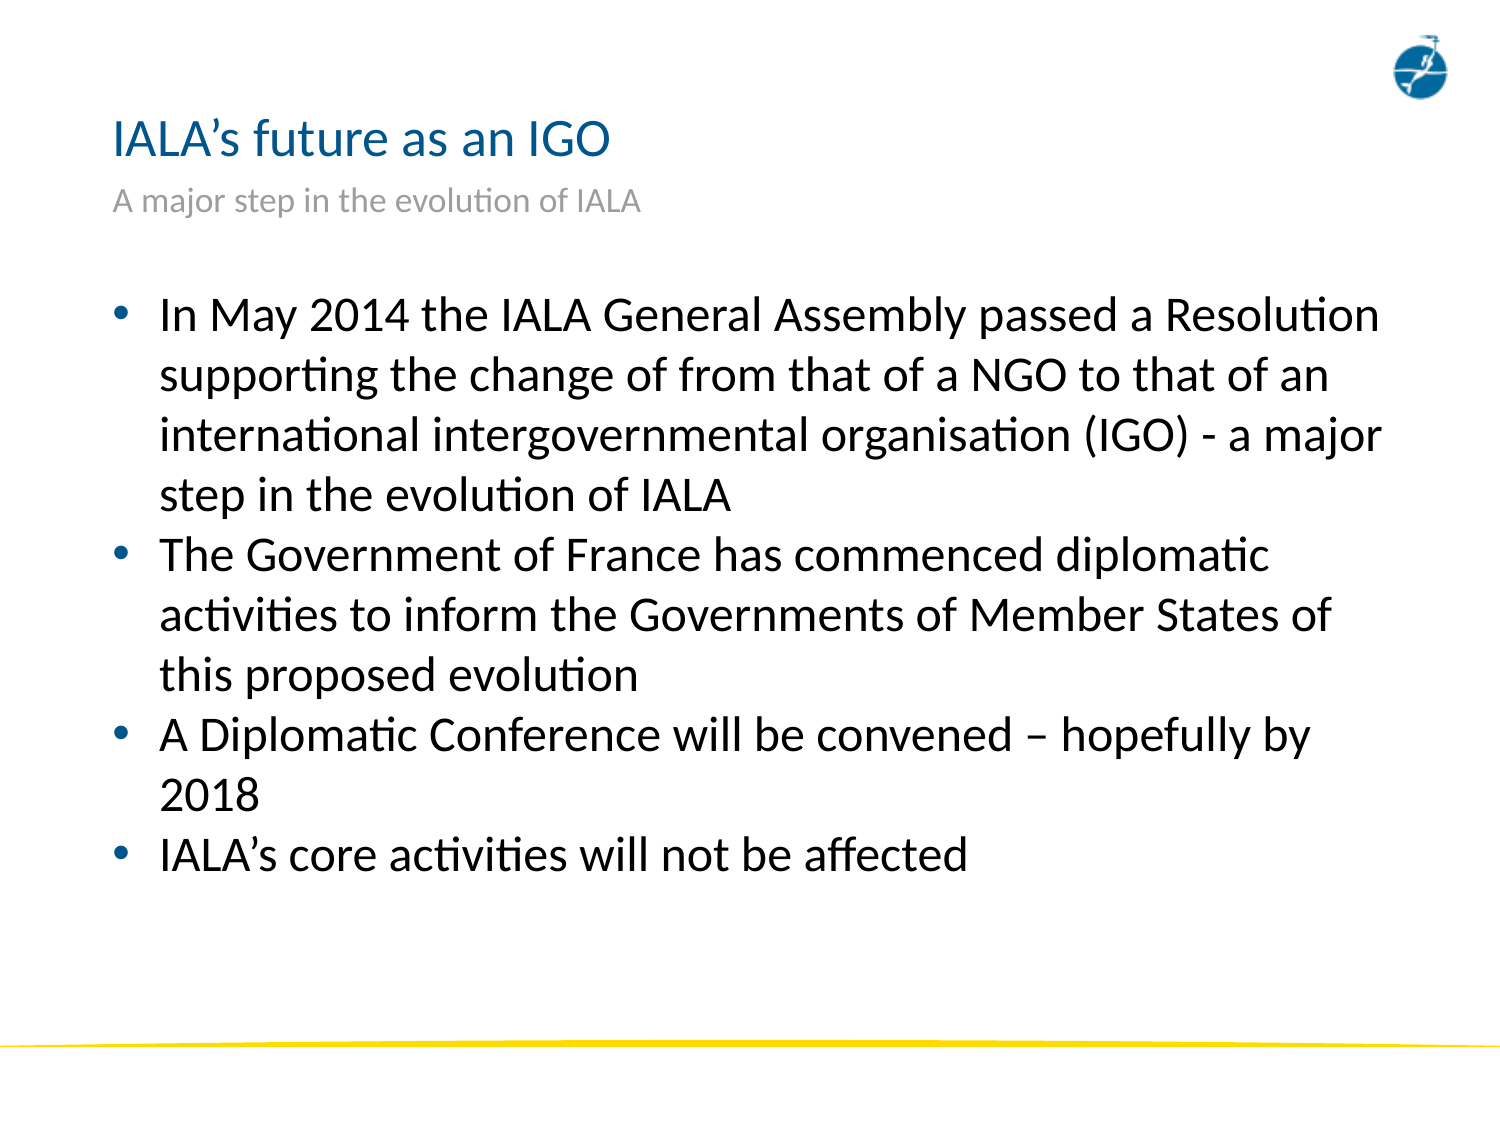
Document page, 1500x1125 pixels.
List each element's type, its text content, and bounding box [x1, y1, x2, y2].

title IALA’s future as an IGO [112, 13, 1388, 167]
list A major step in the evolution of IALA In May 2014 the IALA General Assembly passed a Resolution supporting the change of from that of a NGO to that of an international intergovernmental organisation (IGO) - a major step in the evolution of IALA The Government of France has commenced diplomatic activities to inform the Governments of Member States of this proposed evolution A Diplomatic Conference will be convened – hopefully by 2018 IALA’s core activities will not be affected [112, 172, 1388, 504]
